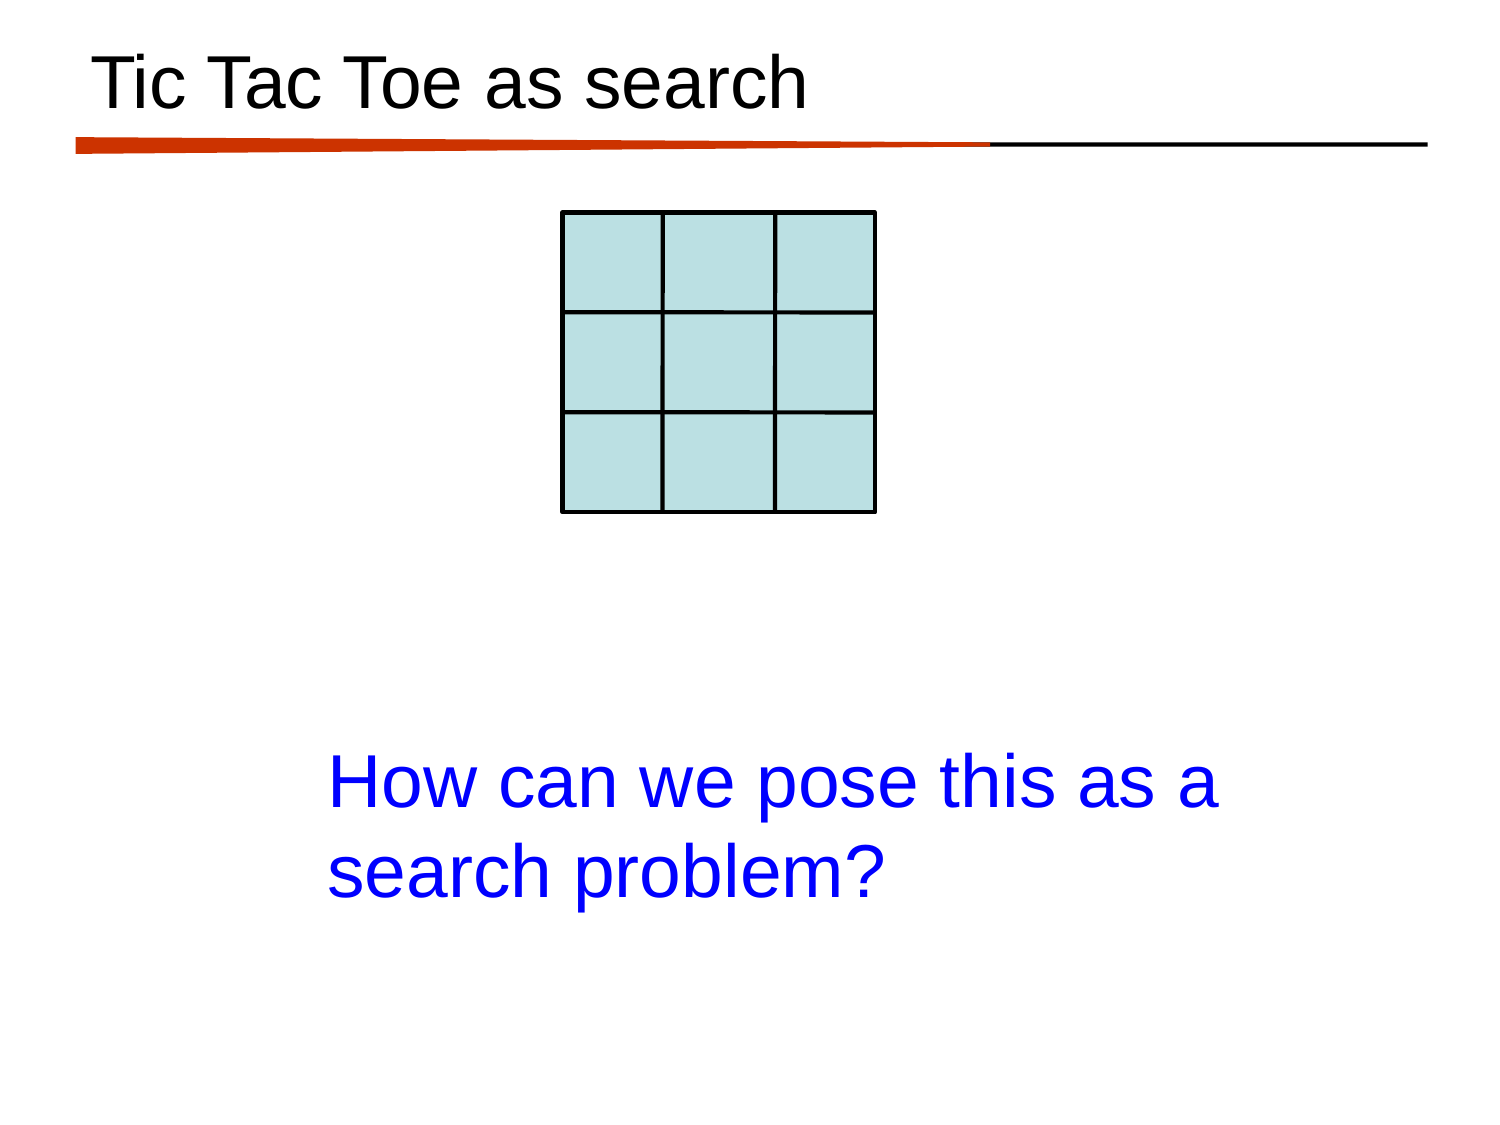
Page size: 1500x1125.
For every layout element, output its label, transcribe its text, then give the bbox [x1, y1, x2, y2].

text_box How can we pose this as a search problem? [312, 724, 1300, 920]
title Tic Tac Toe as search [74, 24, 1426, 133]
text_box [562, 212, 876, 513]
